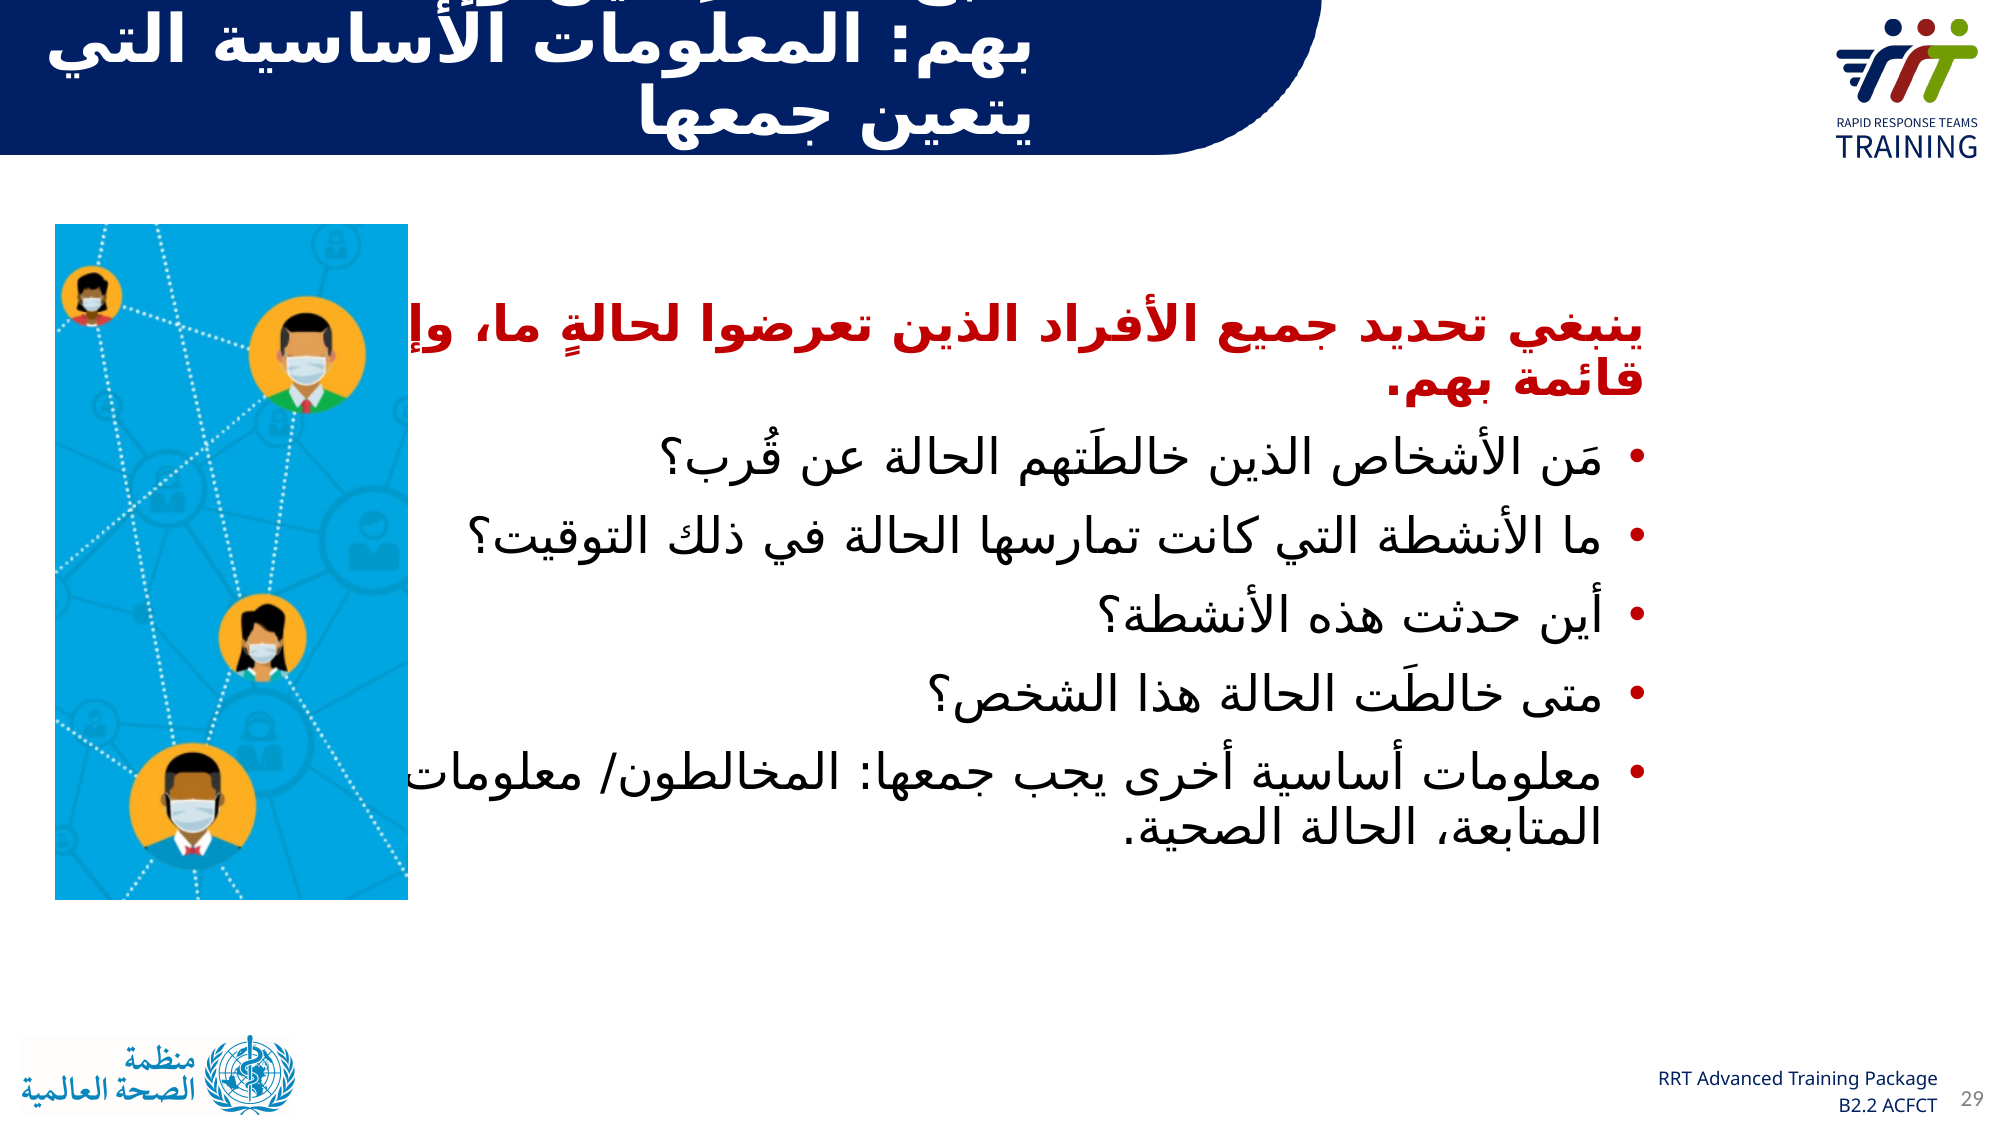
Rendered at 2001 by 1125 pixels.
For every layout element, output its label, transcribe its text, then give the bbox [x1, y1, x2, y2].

picture [0, 0, 1322, 155]
picture [218, 593, 307, 682]
picture [61, 261, 126, 331]
title تتبُّع المُخالِطين وإعداد قائمة بهم: المعلومات الأساسية التي يتعين جمعها [34, 0, 1037, 150]
picture [129, 742, 257, 856]
picture [201, 441, 209, 451]
picture [252, 1050, 258, 1059]
picture [127, 501, 136, 512]
picture [1835, 19, 1978, 167]
list ينبغي تحديد جميع الأفراد الذين تعرضوا لحالةٍ ما، وإعداد قائمة بهم. مَن الأشخاص الذين خالطَتهم الحالة عن قُرب؟ ما الأنشطة التي كانت تمارسها الحالة في ذلك التوقيت؟ أين حدثت هذه الأنشطة؟ متى خالطَت الحالة هذا الشخص؟ معلومات أساسية أخرى يجب جمعها: المخالطون/ معلومات المتابعة، الحالة الصحية. [408, 297, 1647, 878]
picture [175, 322, 185, 331]
picture [22, 1035, 295, 1115]
picture [247, 296, 366, 415]
